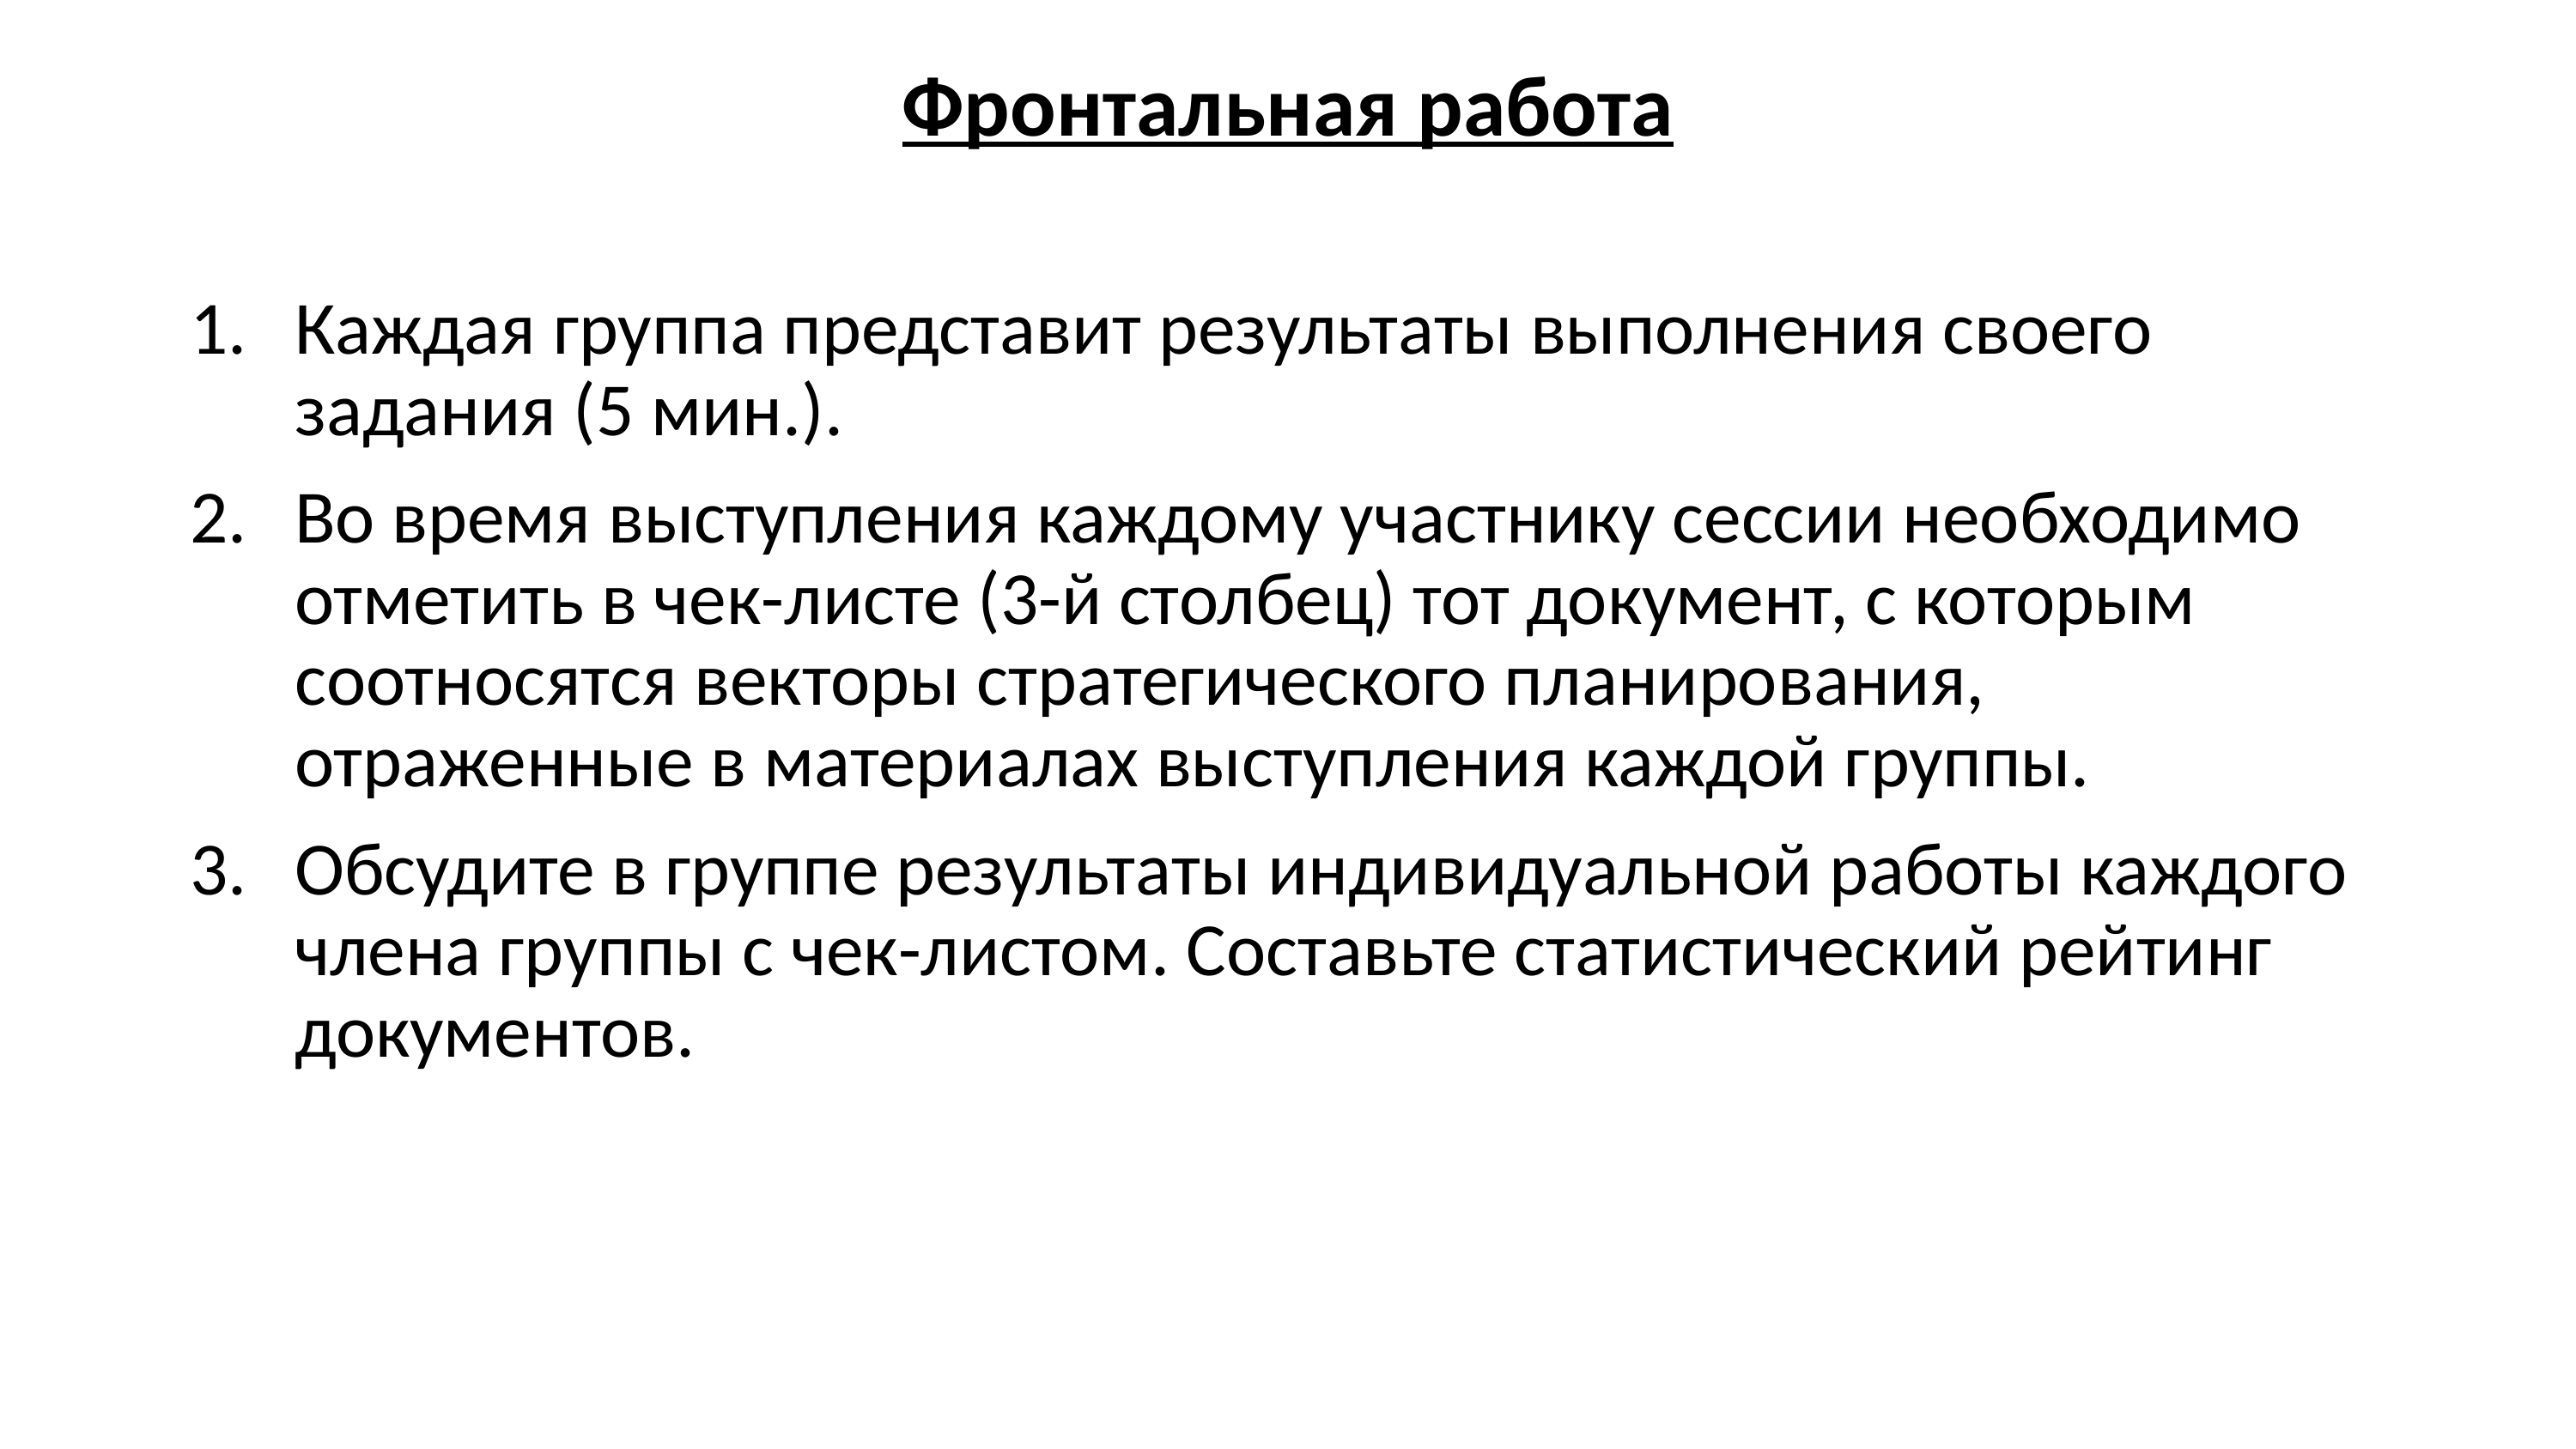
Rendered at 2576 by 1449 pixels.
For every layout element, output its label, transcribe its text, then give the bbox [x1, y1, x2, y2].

list Фронтальная работа Каждая группа представит результаты выполнения своего задания (5 мин.). Во время выступления каждому участнику сессии необходимо отметить в чек-листе (3-й столбец) тот документ, с которым соотносятся векторы стратегического планирования, отраженные в материалах выступления каждой группы. Обсудите в группе результаты индивидуальной работы каждого члена группы с чек-листом. Составьте статистический рейтинг документов. [177, 55, 2399, 1305]
